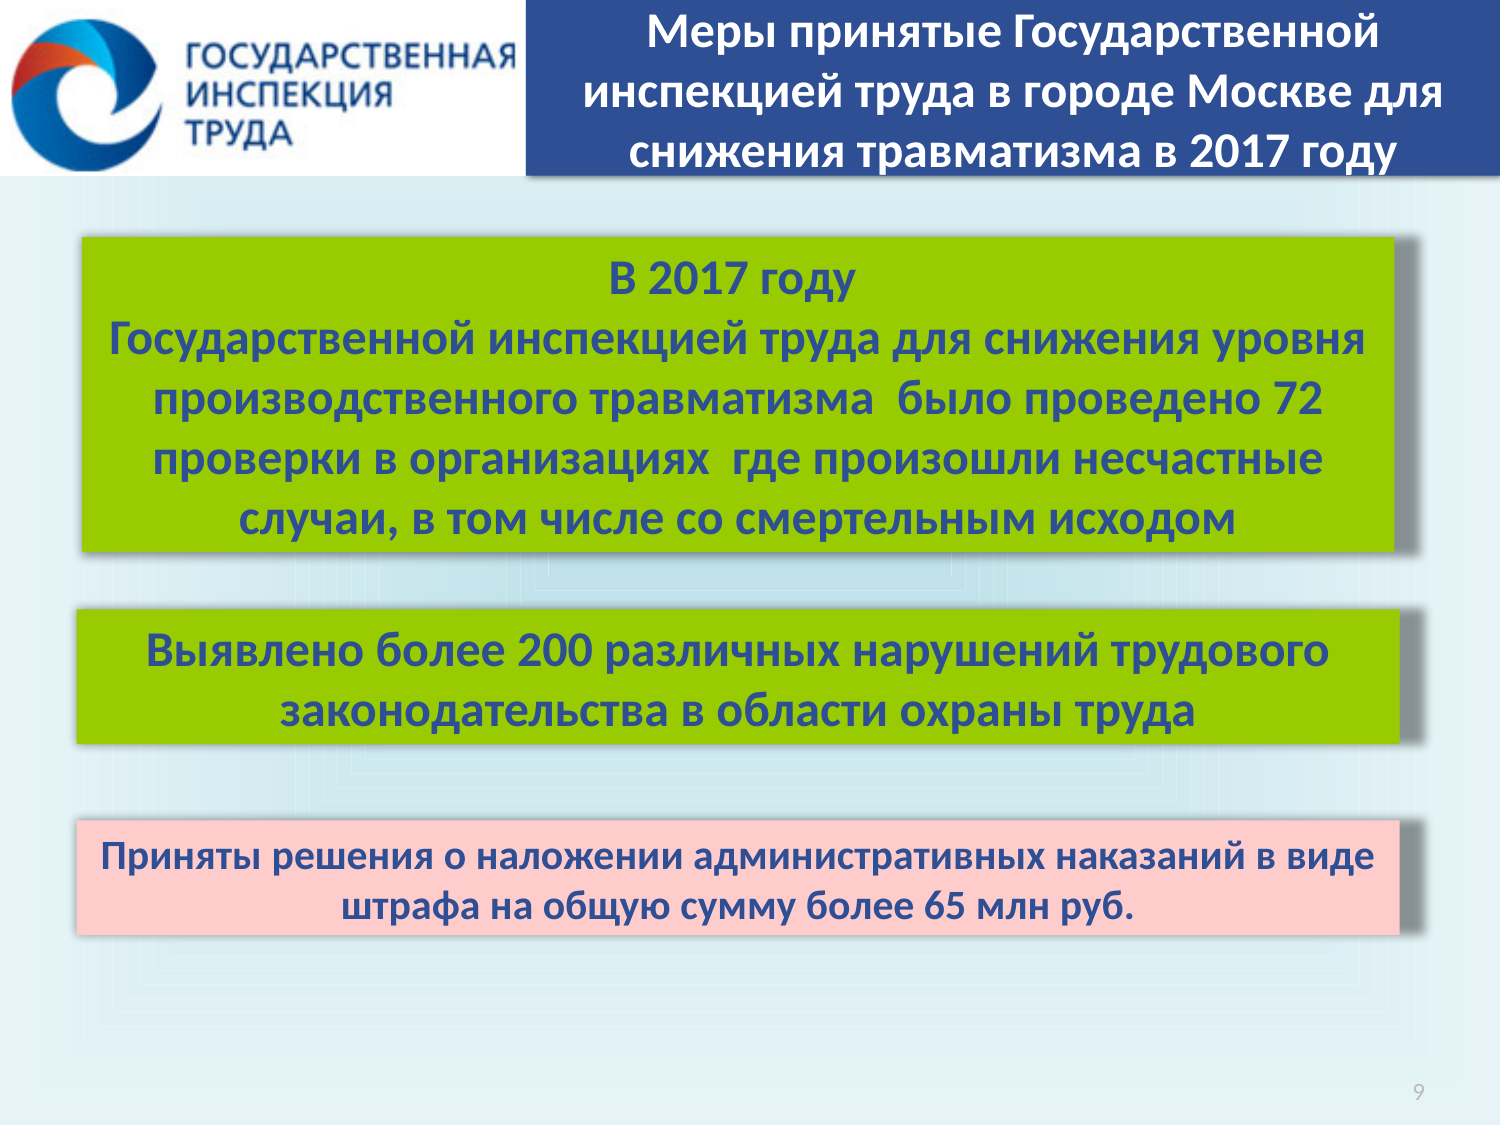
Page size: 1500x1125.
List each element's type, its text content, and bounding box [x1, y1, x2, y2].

text_box В 2017 году Государственной инспекцией труда для снижения уровня производственного травматизма было проведено 72 проверки в организациях где произошли несчастные случаи, в том числе со смертельным исходом [82, 237, 1395, 552]
text_box Приняты решения о наложении административных наказаний в виде штрафа на общую сумму более 65 млн руб. [76, 820, 1400, 936]
slide_number 9 [1299, 1052, 1425, 1113]
text_box Меры принятые Государственной инспекцией труда в городе Москве для снижения травматизма в 2017 году [532, 0, 1500, 176]
picture [0, 0, 526, 177]
text_box Выявлено более 200 различных нарушений трудового законодательства в области охраны труда [76, 609, 1400, 745]
